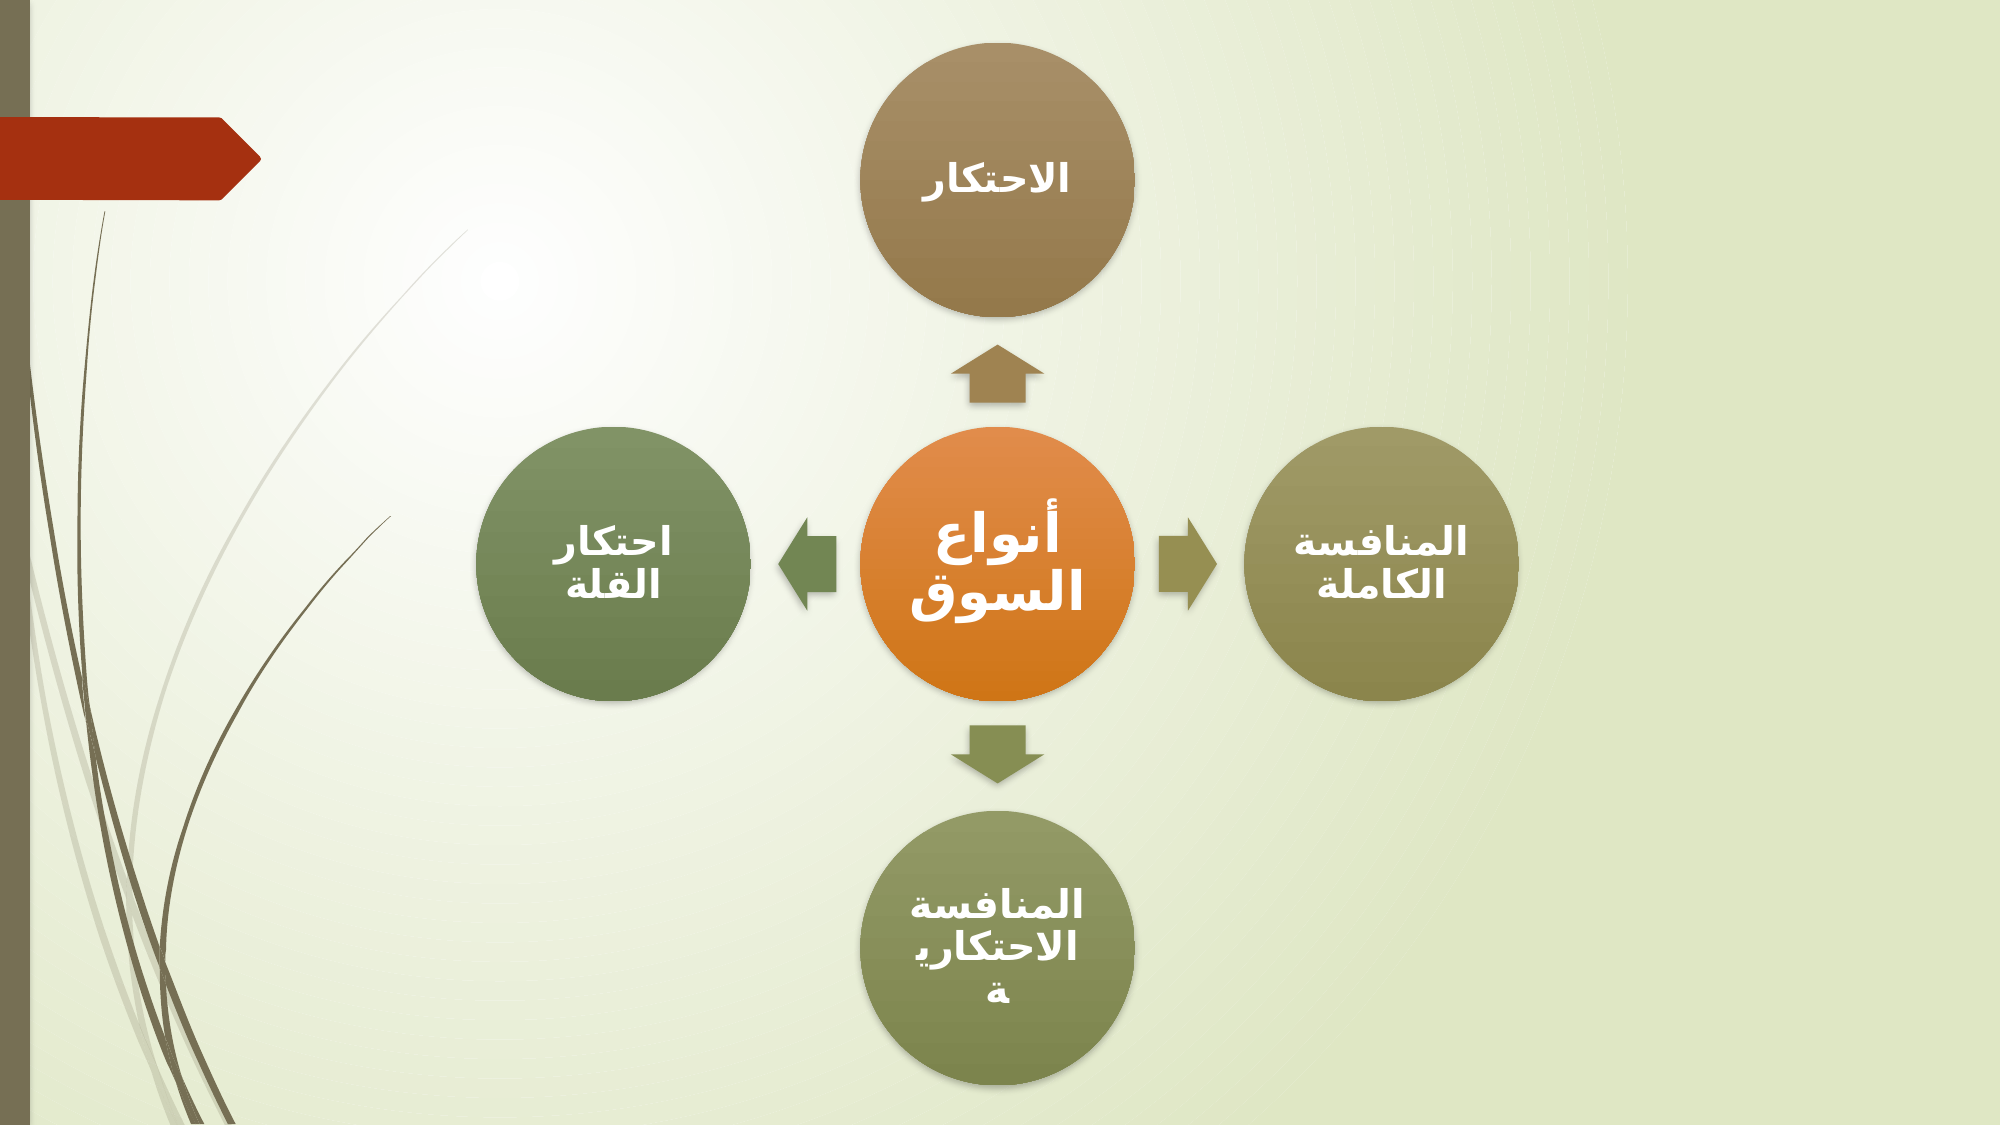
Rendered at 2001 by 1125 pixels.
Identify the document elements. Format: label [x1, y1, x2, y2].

list [107, 41, 1888, 1087]
